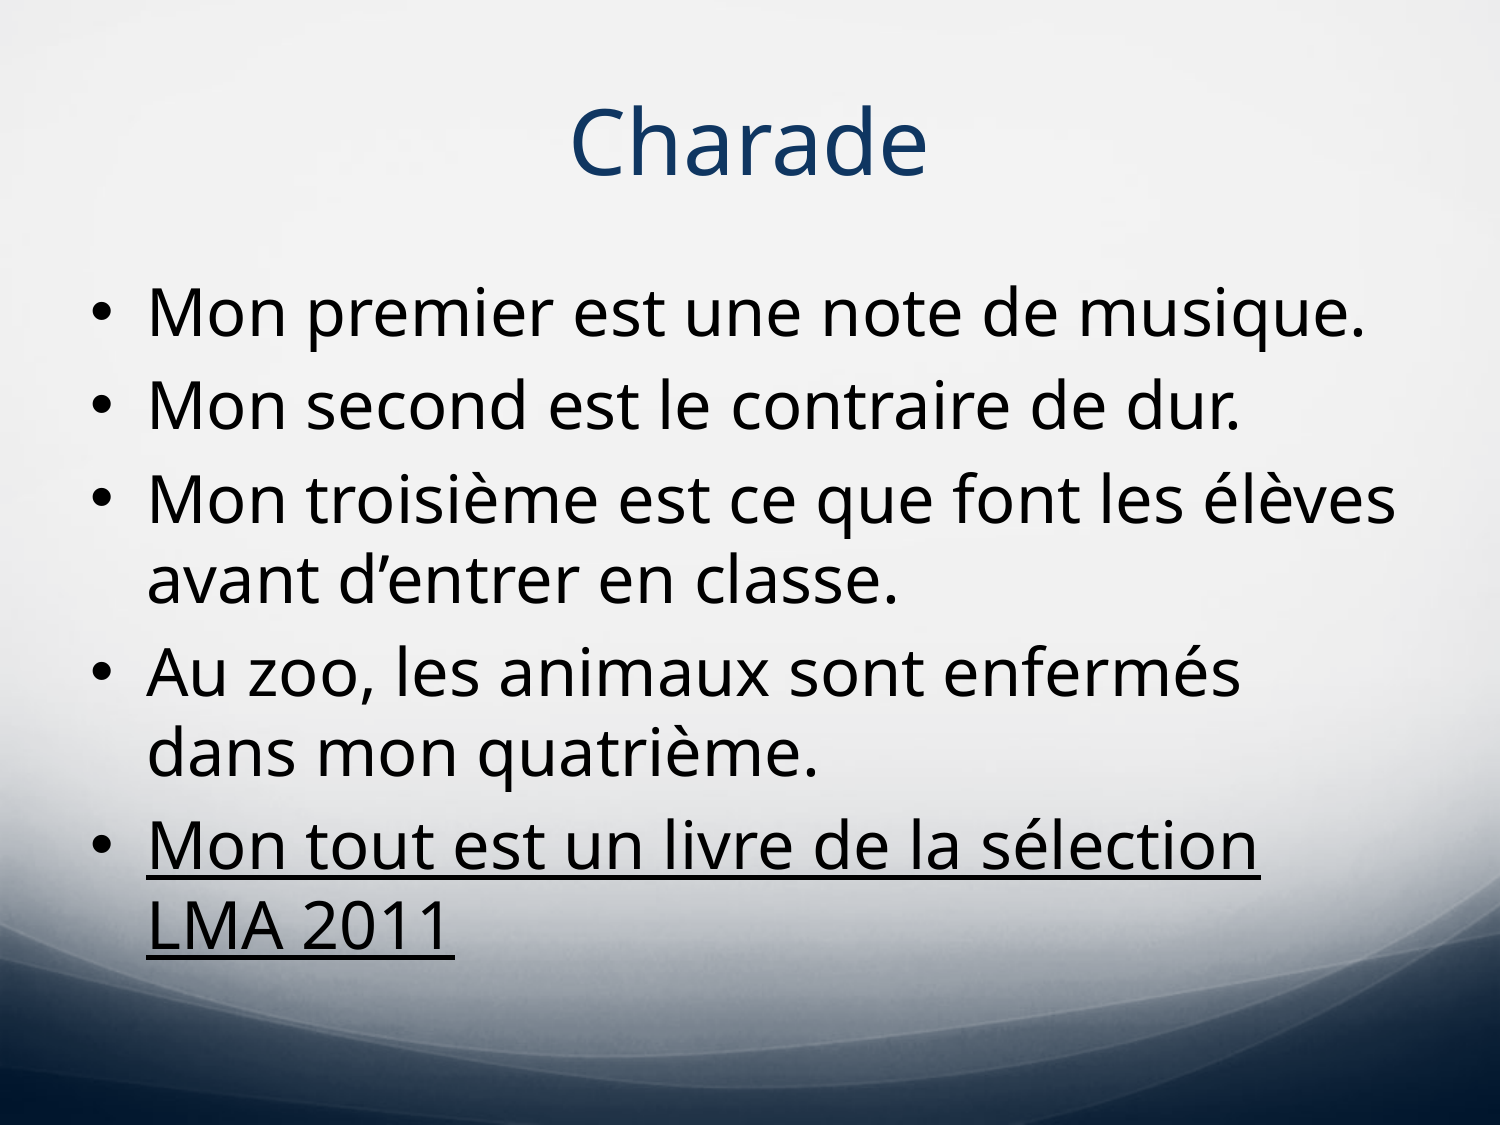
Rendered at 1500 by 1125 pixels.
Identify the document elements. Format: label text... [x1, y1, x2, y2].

title Charade [75, 45, 1425, 233]
list Mon premier est une note de musique. Mon second est le contraire de dur. Mon troisième est ce que font les élèves avant d’entrer en classe. Au zoo, les animaux sont enfermés dans mon quatrième. Mon tout est un livre de la sélection LMA 2011 [75, 262, 1425, 1005]
